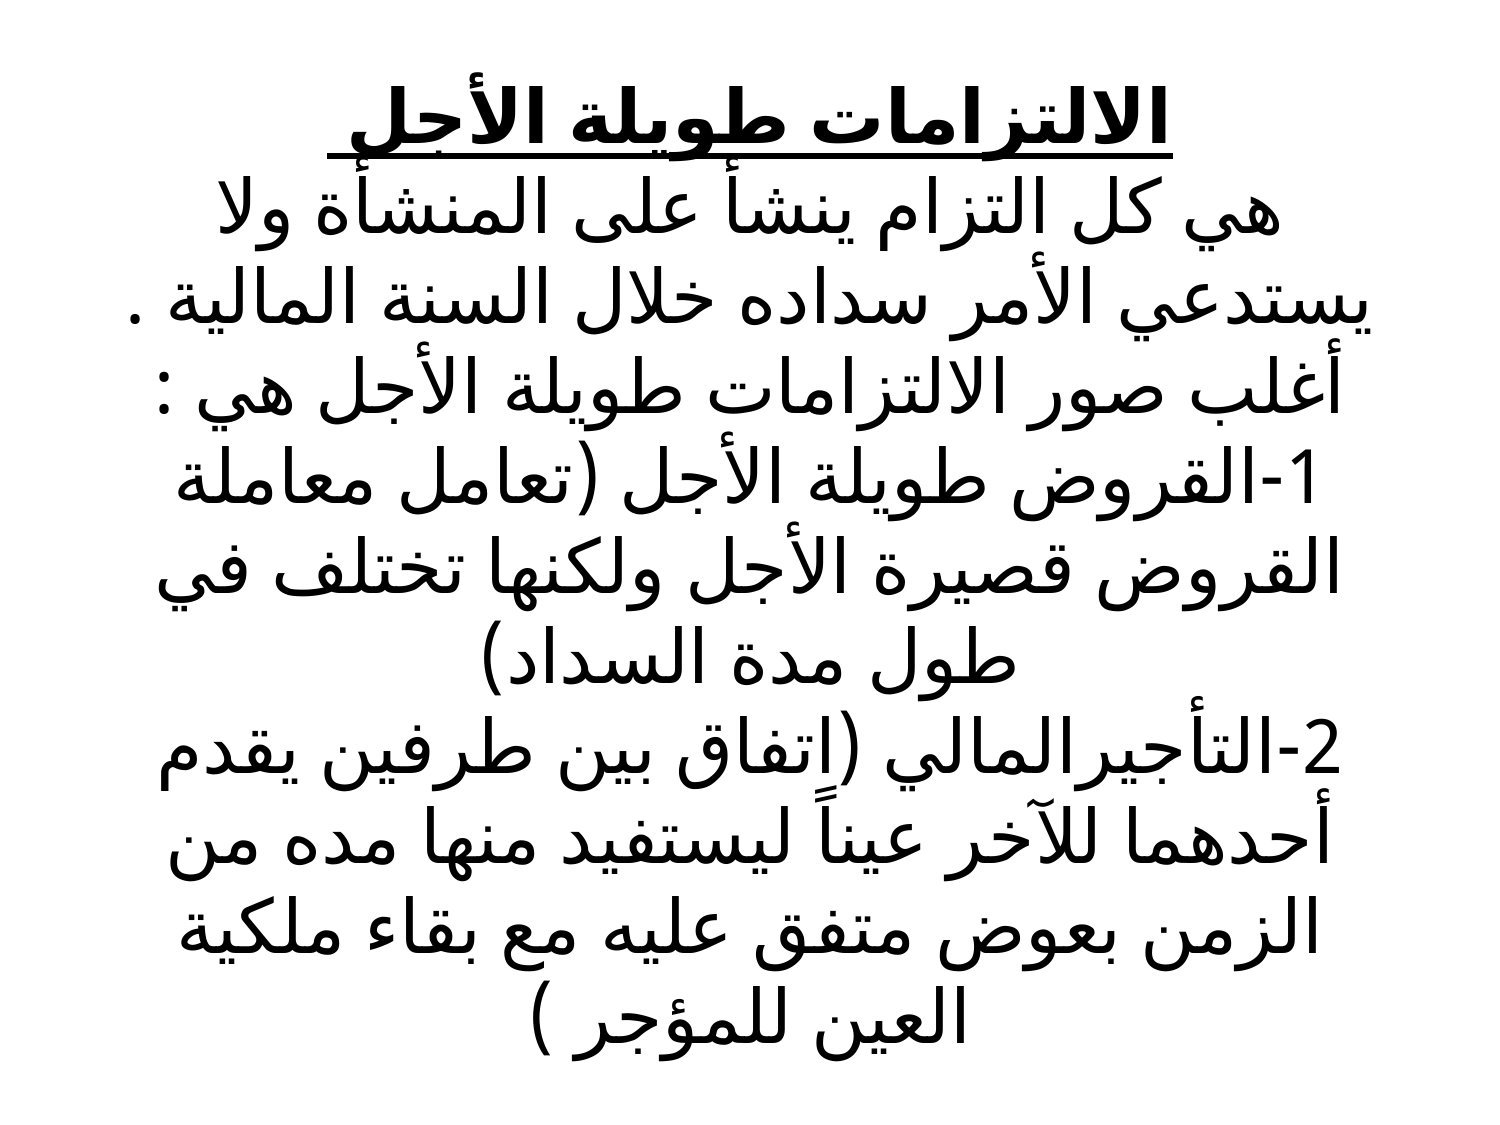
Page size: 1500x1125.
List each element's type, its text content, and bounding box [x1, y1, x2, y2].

title الالتزامات طويلة الأجل هي كل التزام ينشأ على المنشأة ولا يستدعي الأمر سداده خلال السنة المالية . أغلب صور الالتزامات طويلة الأجل هي : 1-القروض طويلة الأجل (تعامل معاملة القروض قصيرة الأجل ولكنها تختلف في طول مدة السداد) 2-التأجيرالمالي (اتفاق بين طرفين يقدم أحدهما للآخر عيناً ليستفيد منها مده من الزمن بعوض متفق عليه مع بقاء ملكية العين للمؤجر ) [75, 45, 1425, 1083]
